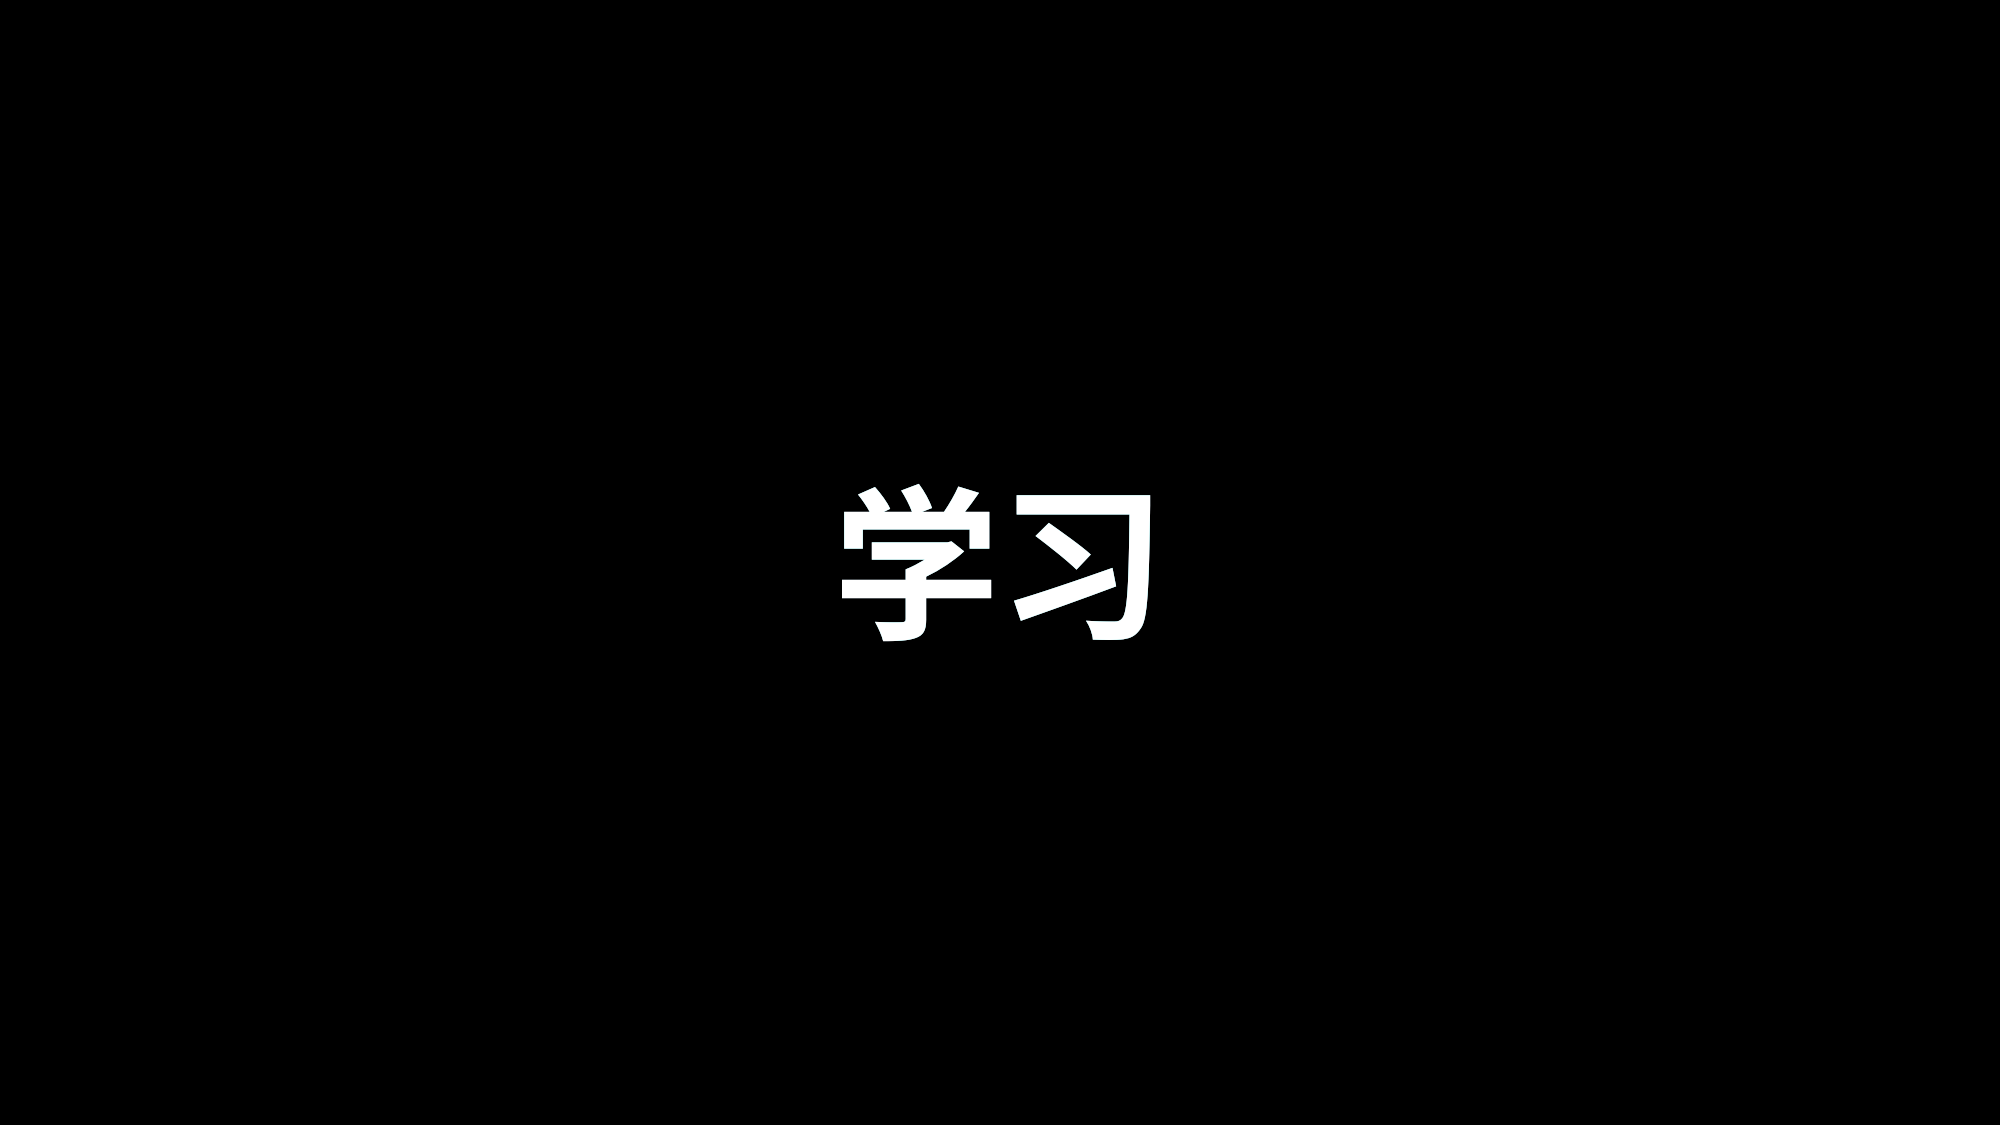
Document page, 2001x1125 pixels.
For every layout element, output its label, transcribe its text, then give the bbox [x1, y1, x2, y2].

text_box 学习 [791, 453, 1209, 669]
